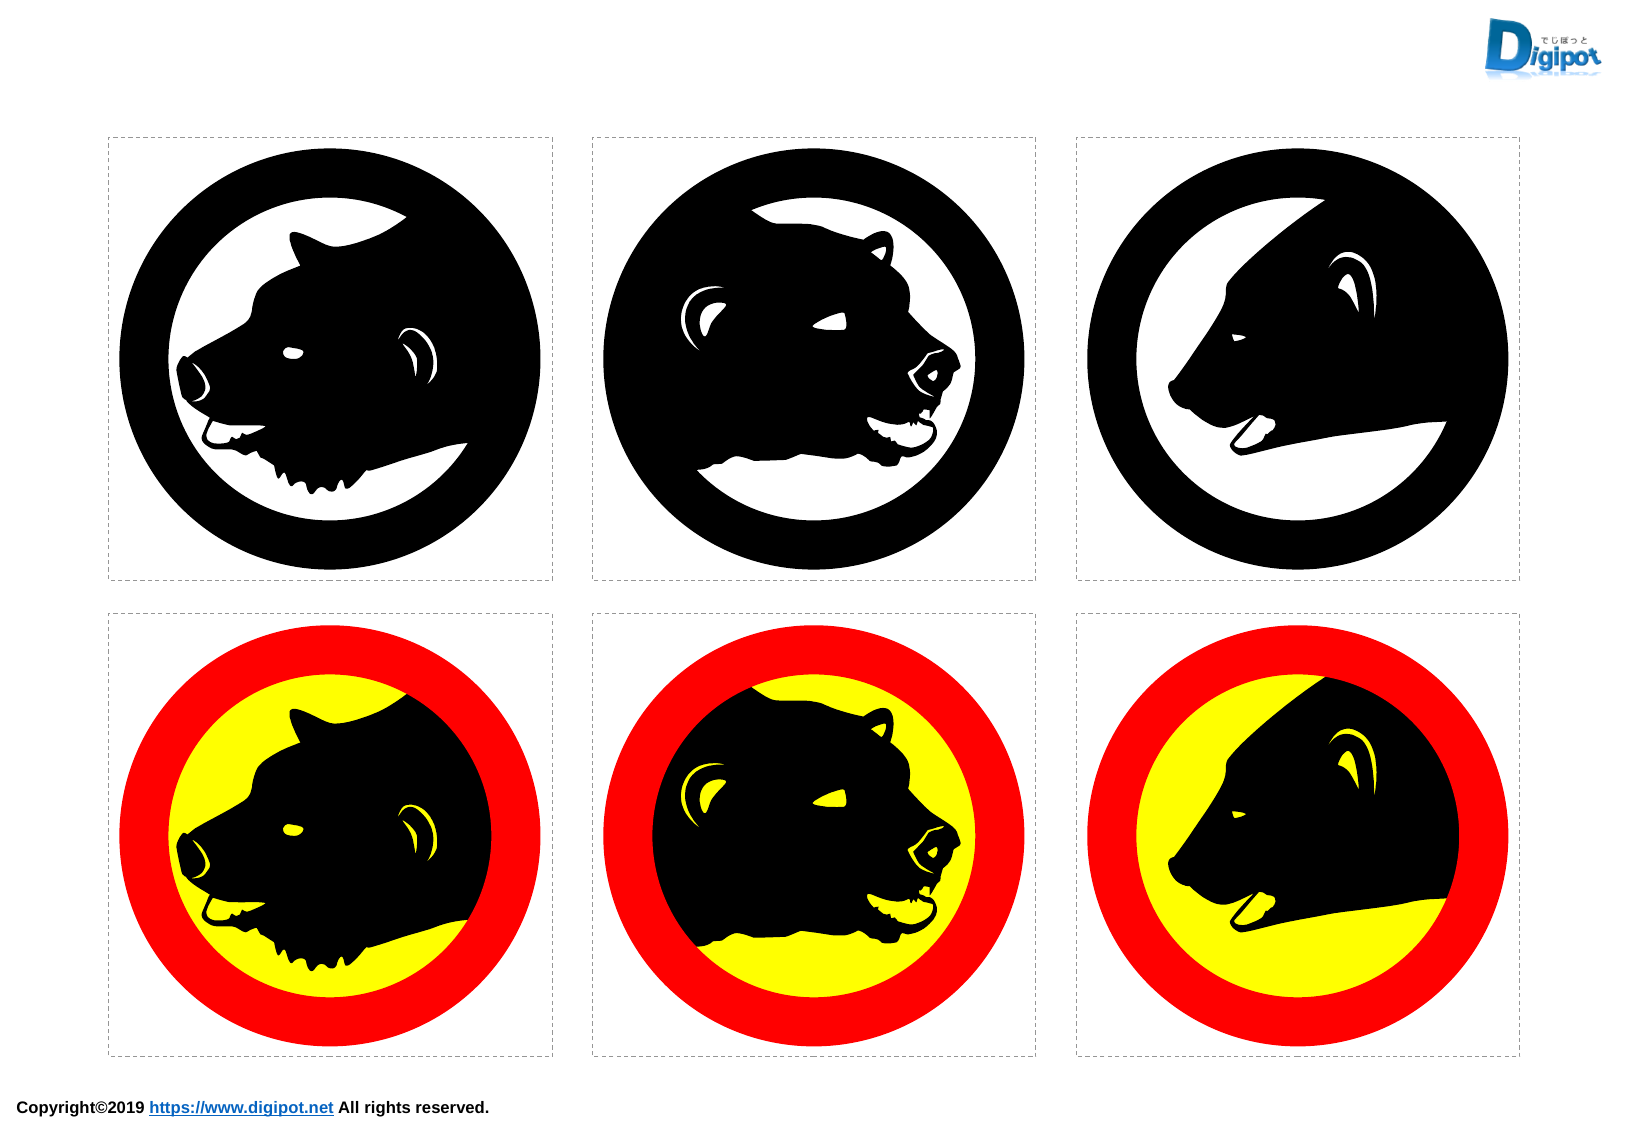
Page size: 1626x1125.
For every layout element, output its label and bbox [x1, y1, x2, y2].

text_box [119, 148, 541, 570]
text_box [1087, 625, 1509, 1047]
picture [1485, 18, 1602, 82]
text_box [603, 148, 1025, 570]
text_box [1087, 148, 1509, 570]
text_box [119, 625, 541, 1047]
text_box [603, 625, 1025, 1047]
